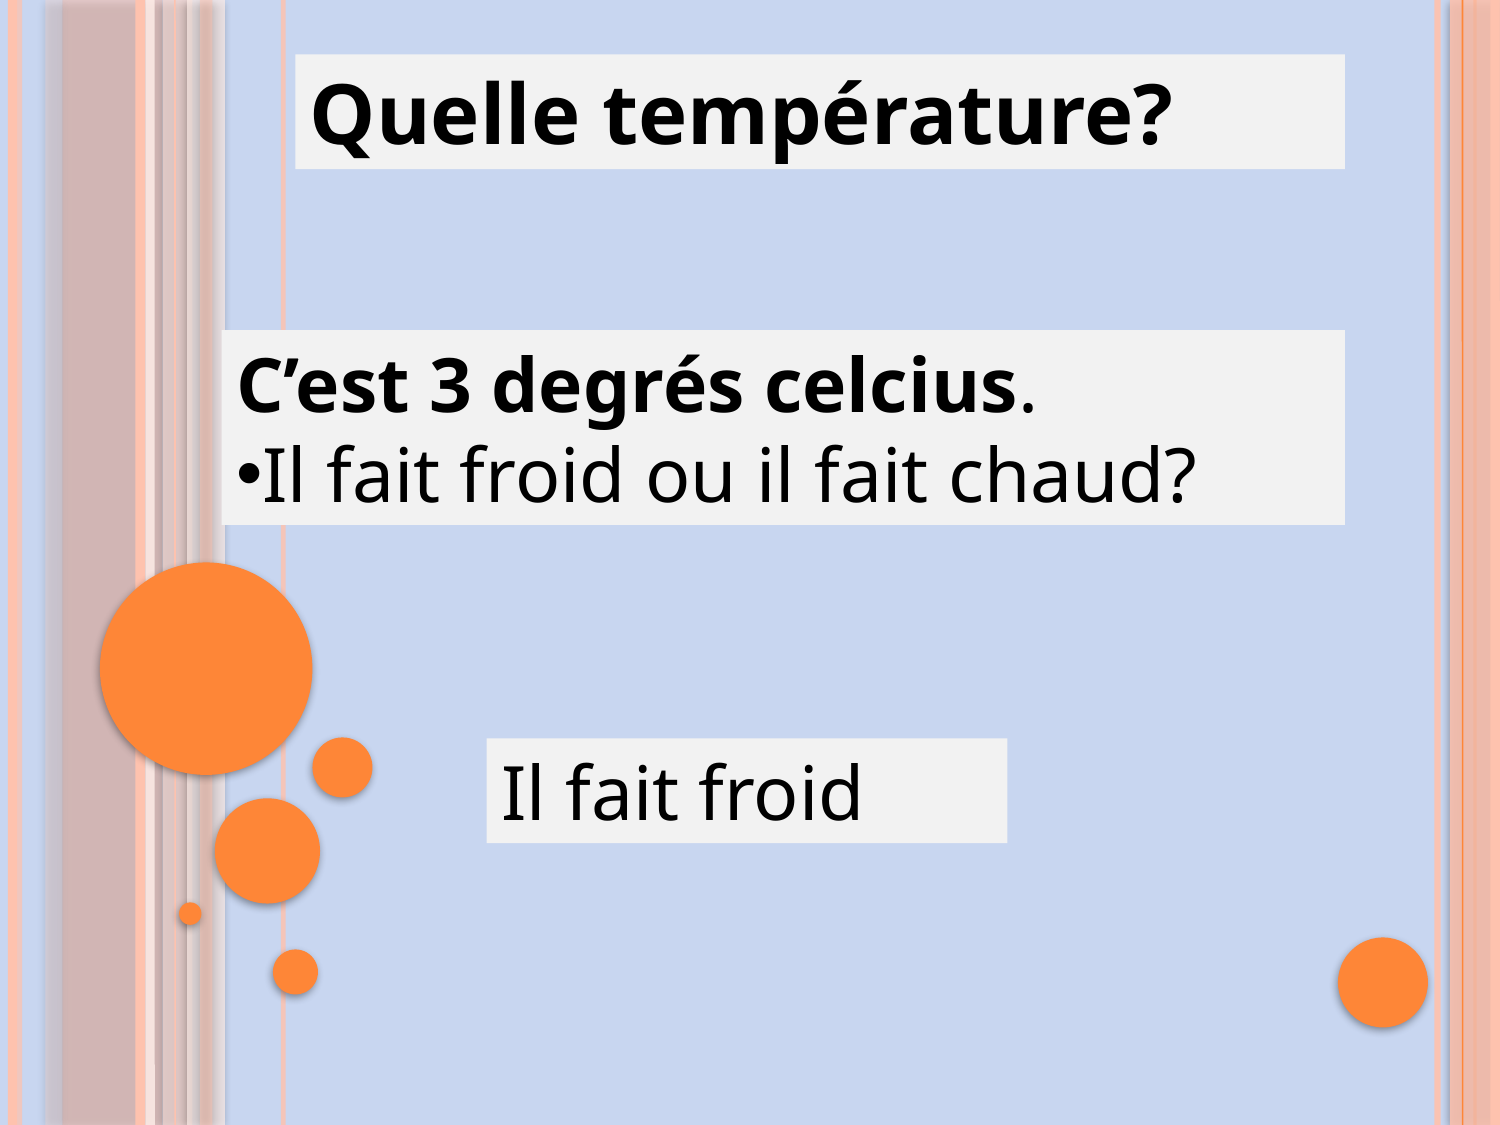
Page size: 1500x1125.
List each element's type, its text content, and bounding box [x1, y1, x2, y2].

text_box C’est 3 degrés celcius. Il fait froid ou il fait chaud? [221, 330, 1345, 525]
text_box Il fait froid [486, 738, 1008, 844]
text_box Quelle température? [295, 54, 1345, 170]
